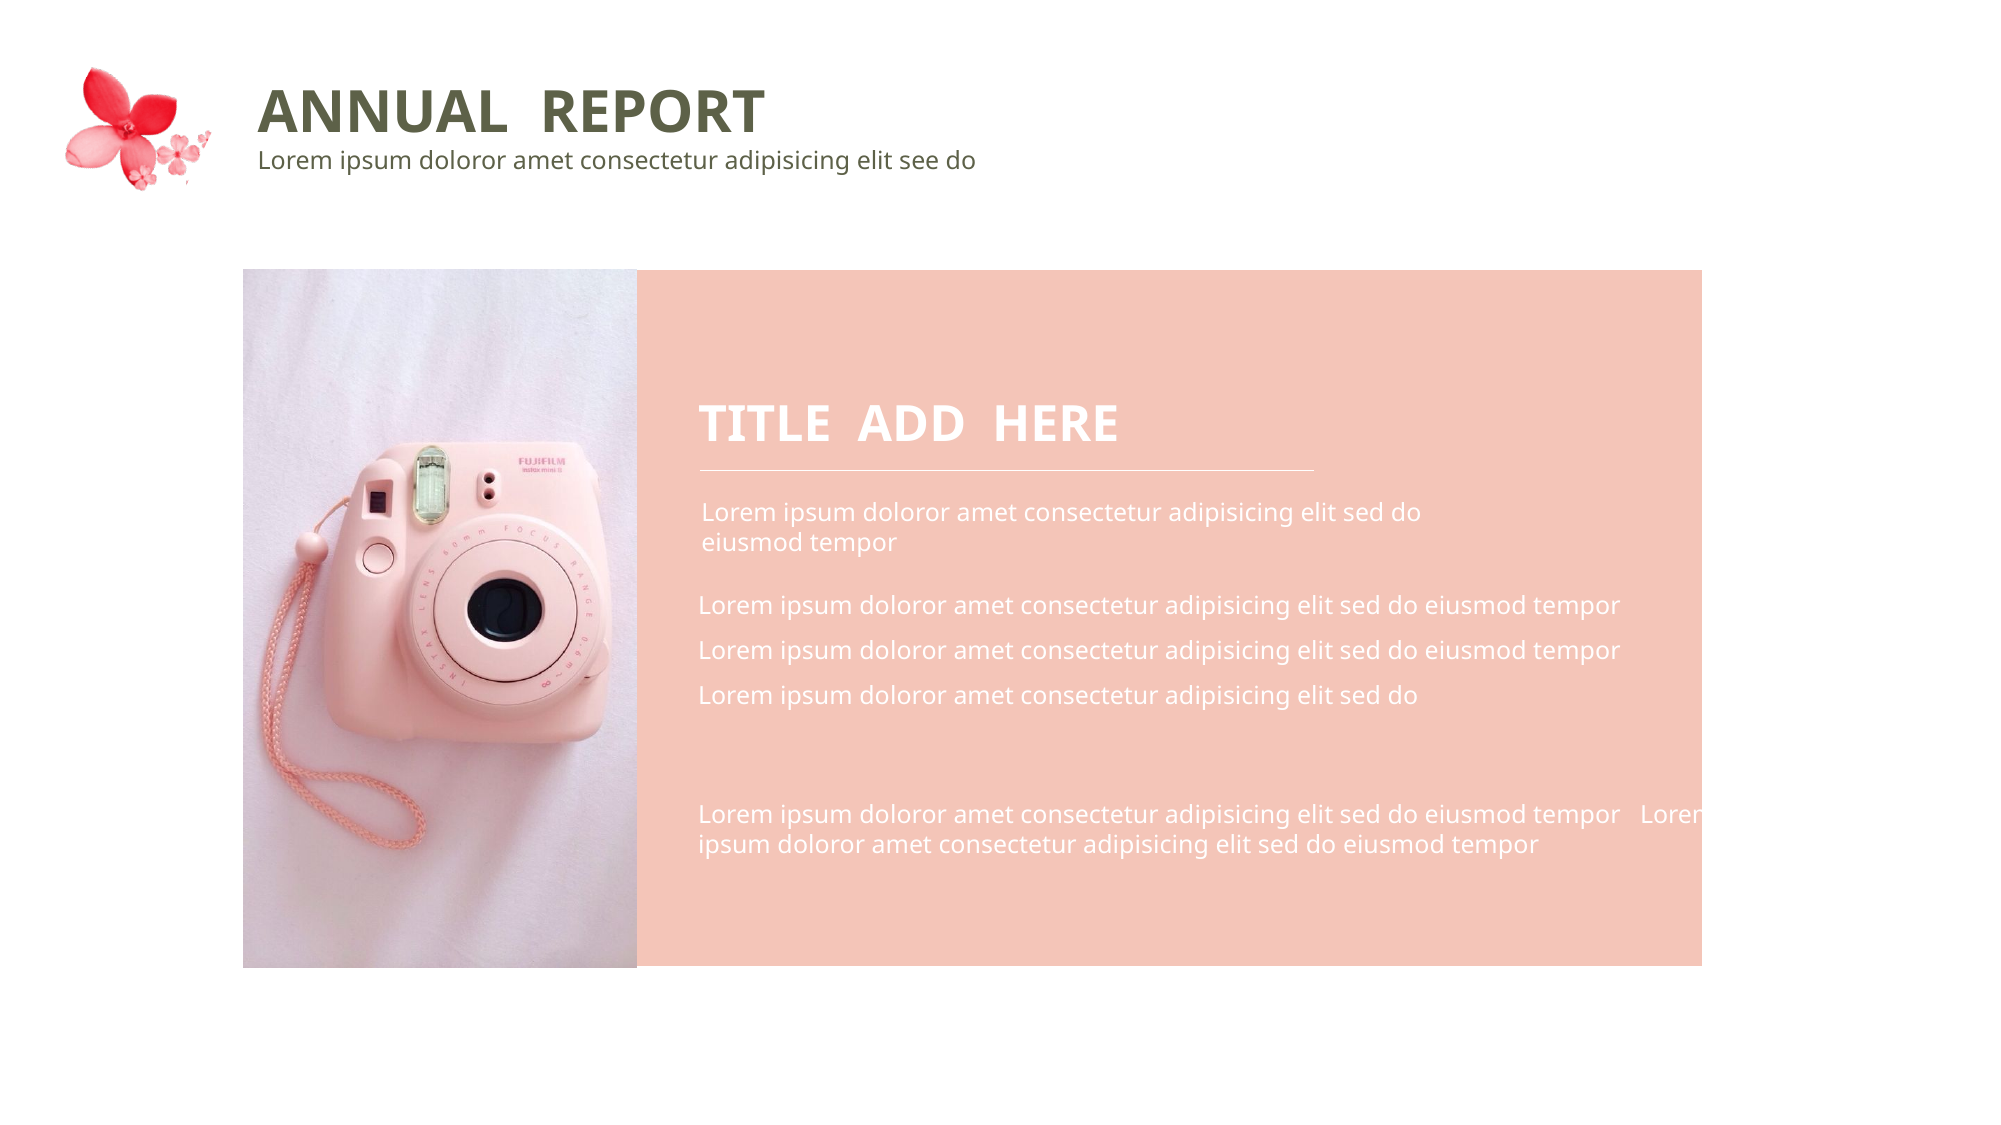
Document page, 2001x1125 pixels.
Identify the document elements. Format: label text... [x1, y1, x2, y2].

picture [43, 47, 225, 228]
text_box [493, 268, 1704, 968]
text_box ANNUAL REPORT [243, 67, 874, 152]
text_box Lorem ipsum doloror amet consectetur adipisicing elit sed do eiusmod tempor [686, 489, 1484, 564]
text_box Lorem ipsum doloror amet consectetur adipisicing elit see do [242, 137, 1259, 182]
text_box Lorem ipsum doloror amet consectetur adipisicing elit sed do eiusmod tempor Lorem ipsum doloror amet consectetur adipisicing elit sed do eiusmod tempor Lorem ipsum doloror amet consectetur adipisicing elit sed do Lorem ipsum doloror amet consectetur adipisicing elit sed do eiusmod tempor Lorem ipsum doloror amet consectetur adipisicing elit sed do eiusmod tempor [683, 581, 1745, 896]
text_box TITLE ADD HERE [683, 384, 1263, 460]
picture [242, 269, 637, 968]
